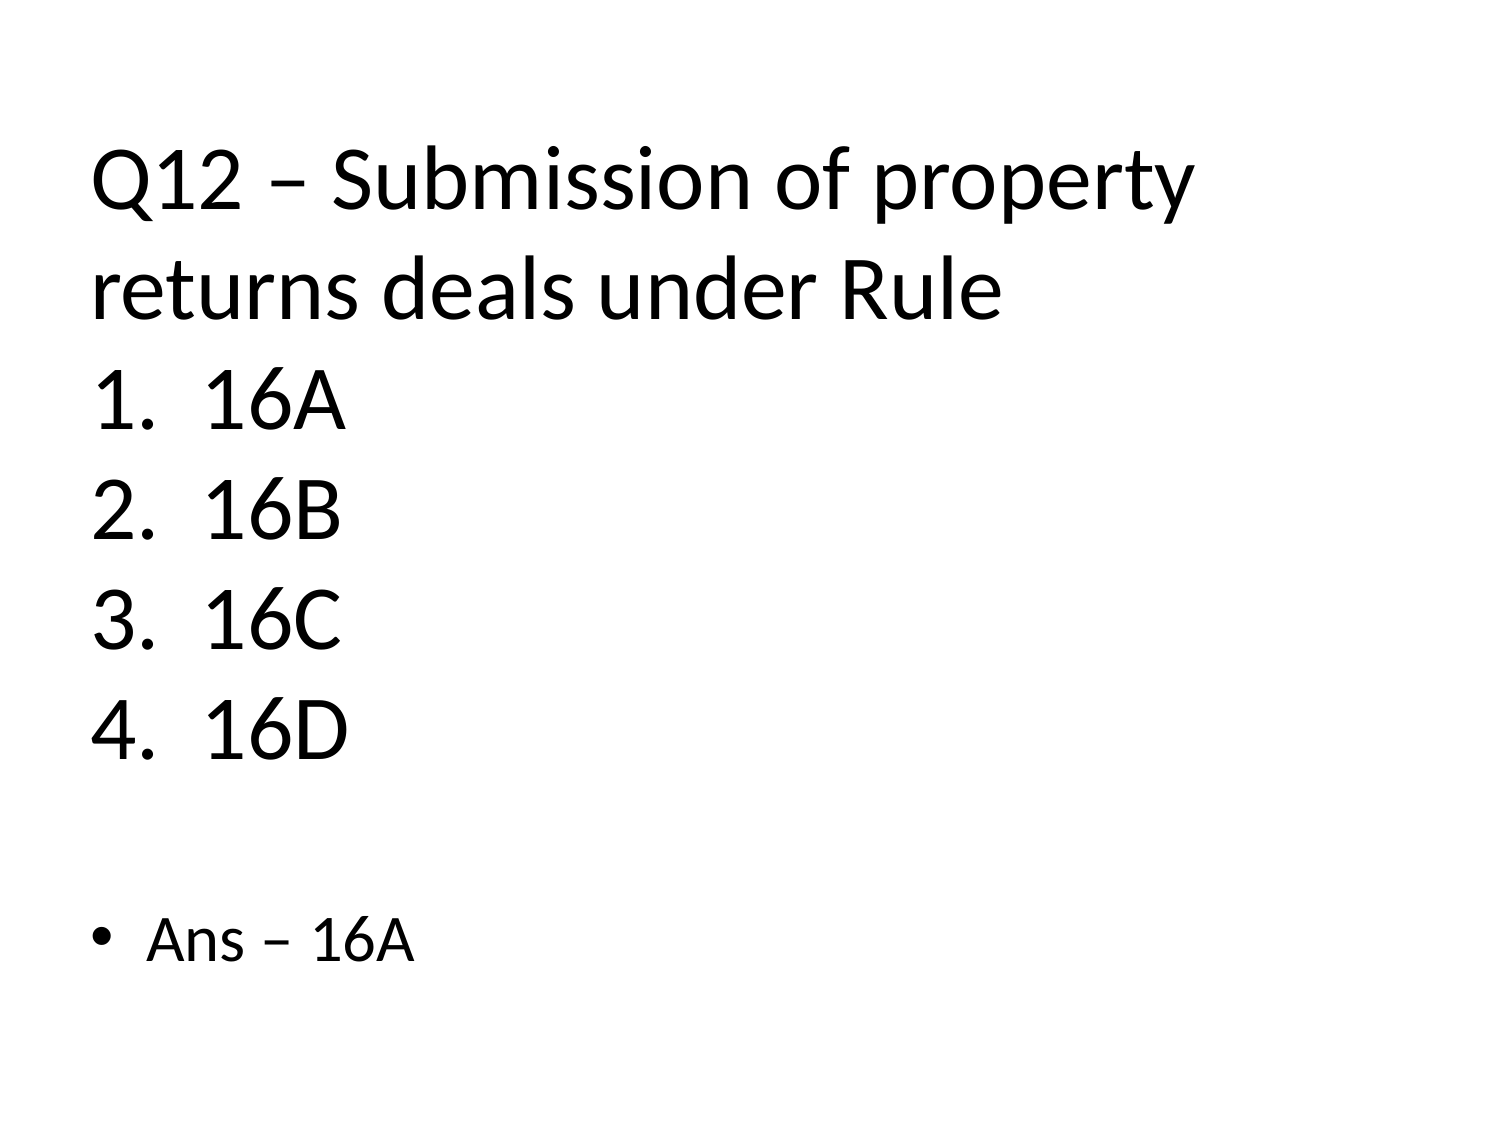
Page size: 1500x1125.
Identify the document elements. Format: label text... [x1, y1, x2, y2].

list Ans – 16A [75, 887, 1425, 1005]
title Q12 – Submission of property returns deals under Rule 1. 16A 2. 16B 3. 16C 4. 16D [75, 45, 1425, 850]
